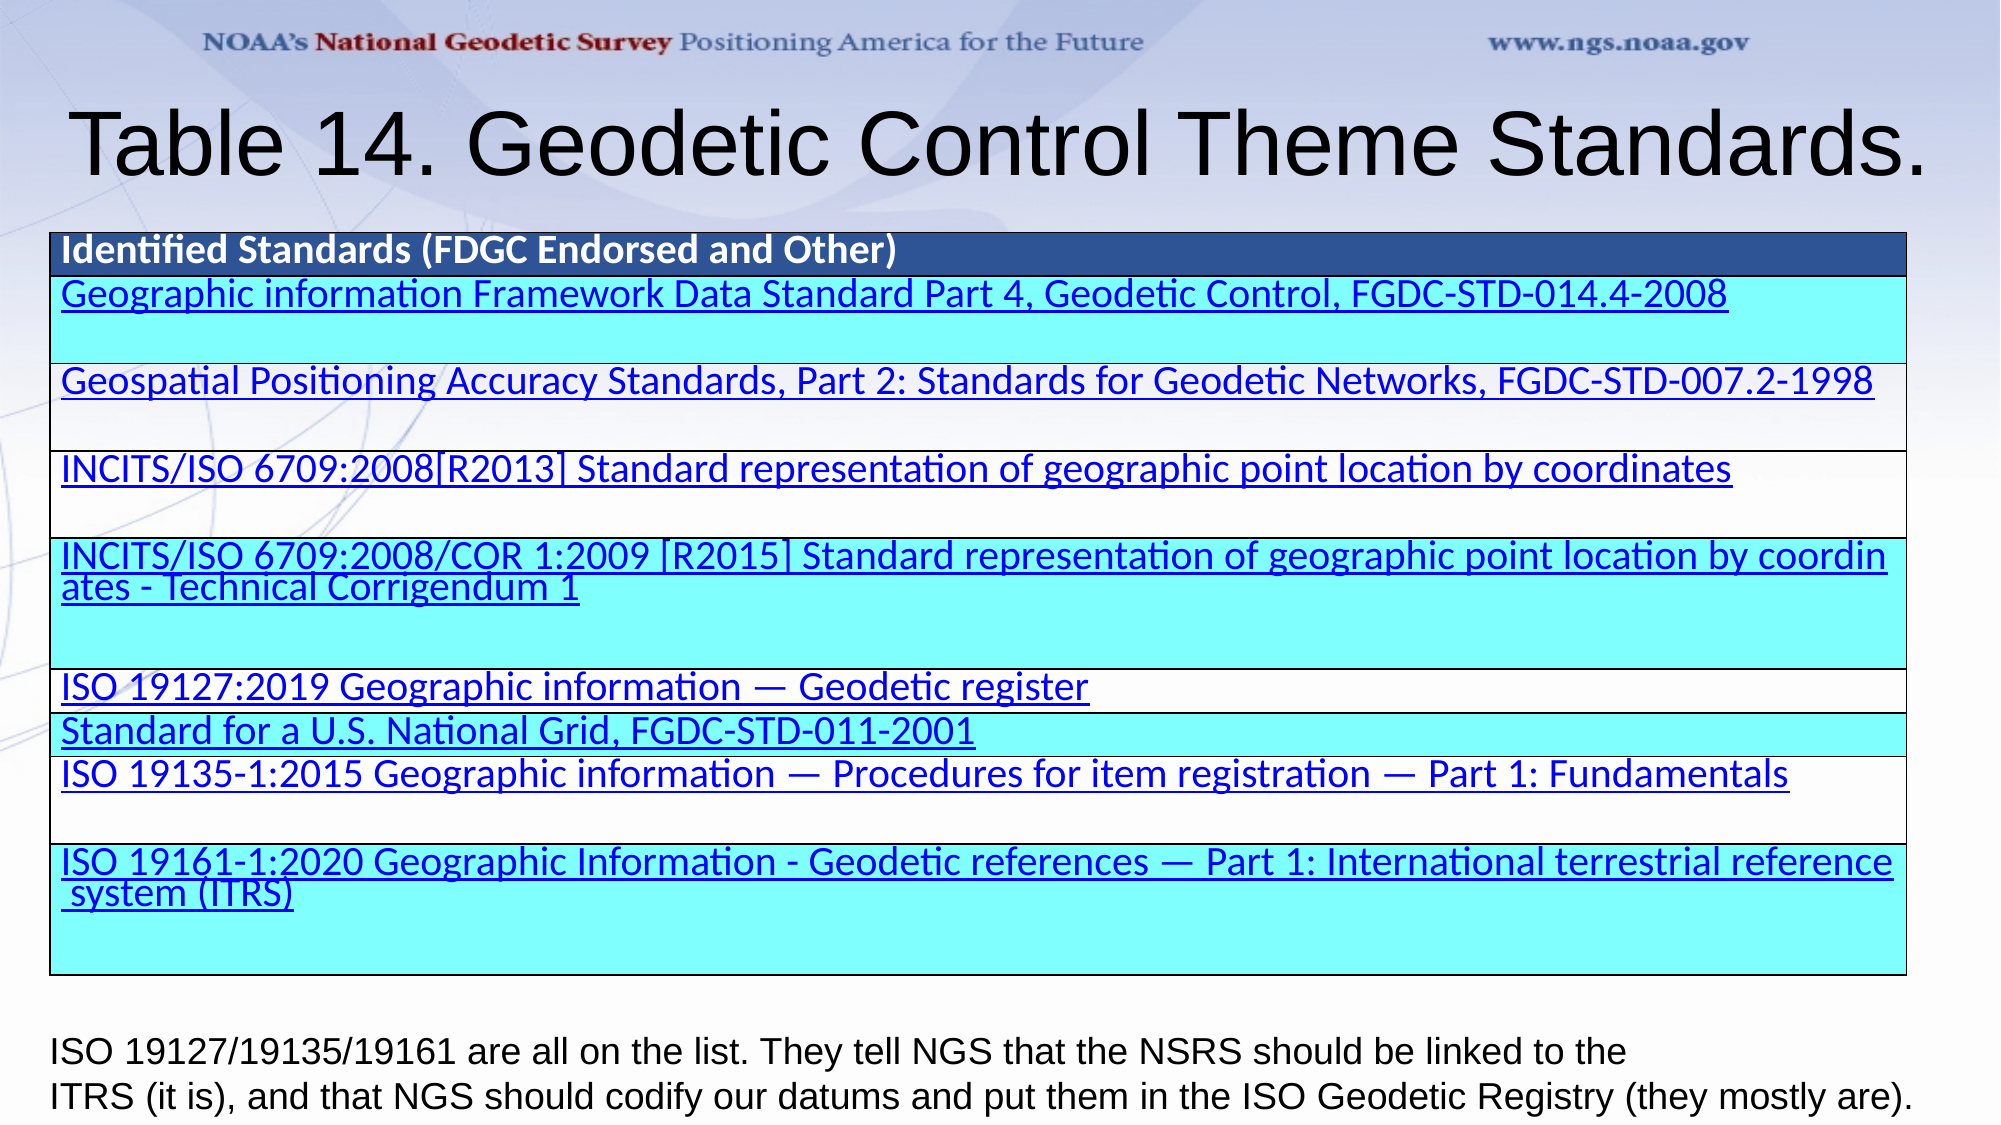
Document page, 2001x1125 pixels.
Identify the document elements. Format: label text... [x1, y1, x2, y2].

table_cell ISO 19161-1:2020 Geographic Information - Geodetic references — Part 1: International terrestrial reference system (ITRS) [51, 845, 1906, 974]
title Table 14. Geodetic Control Theme Standards. [0, 45, 2000, 233]
table_cell INCITS/ISO 6709:2008/COR 1:2009 [R2015] Standard representation of geographic point location by coordinates - Technical Corrigendum 1 [51, 539, 1906, 668]
table_header Identified Standards (FDGC Endorsed and Other) [51, 233, 1906, 275]
table_cell ISO 19135-1:2015 Geographic information — Procedures for item registration — Part 1: Fundamentals [51, 757, 1906, 843]
picture [0, 0, 2000, 45]
table_cell ISO 19127:2019 Geographic information — Geodetic register [51, 670, 1906, 712]
text_box ISO 19127/19135/19161 are all on the list. They tell NGS that the NSRS should be linked to the ITRS (it is), and that NGS should codify our datums and put them in the ISO Geodetic Registry (they mostly are). [34, 1019, 1931, 1125]
table_cell INCITS/ISO 6709:2008[R2013] Standard representation of geographic point location by coordinates [51, 452, 1906, 537]
table_cell Standard for a U.S. National Grid, FGDC-STD-011-2001 [51, 714, 1906, 756]
table_cell Geographic information Framework Data Standard Part 4, Geodetic Control, FGDC-STD-014.4-2008 [51, 277, 1906, 363]
picture [0, 233, 2000, 1125]
table_cell Geospatial Positioning Accuracy Standards, Part 2: Standards for Geodetic Networks, FGDC-STD-007.2-1998 [51, 364, 1906, 450]
